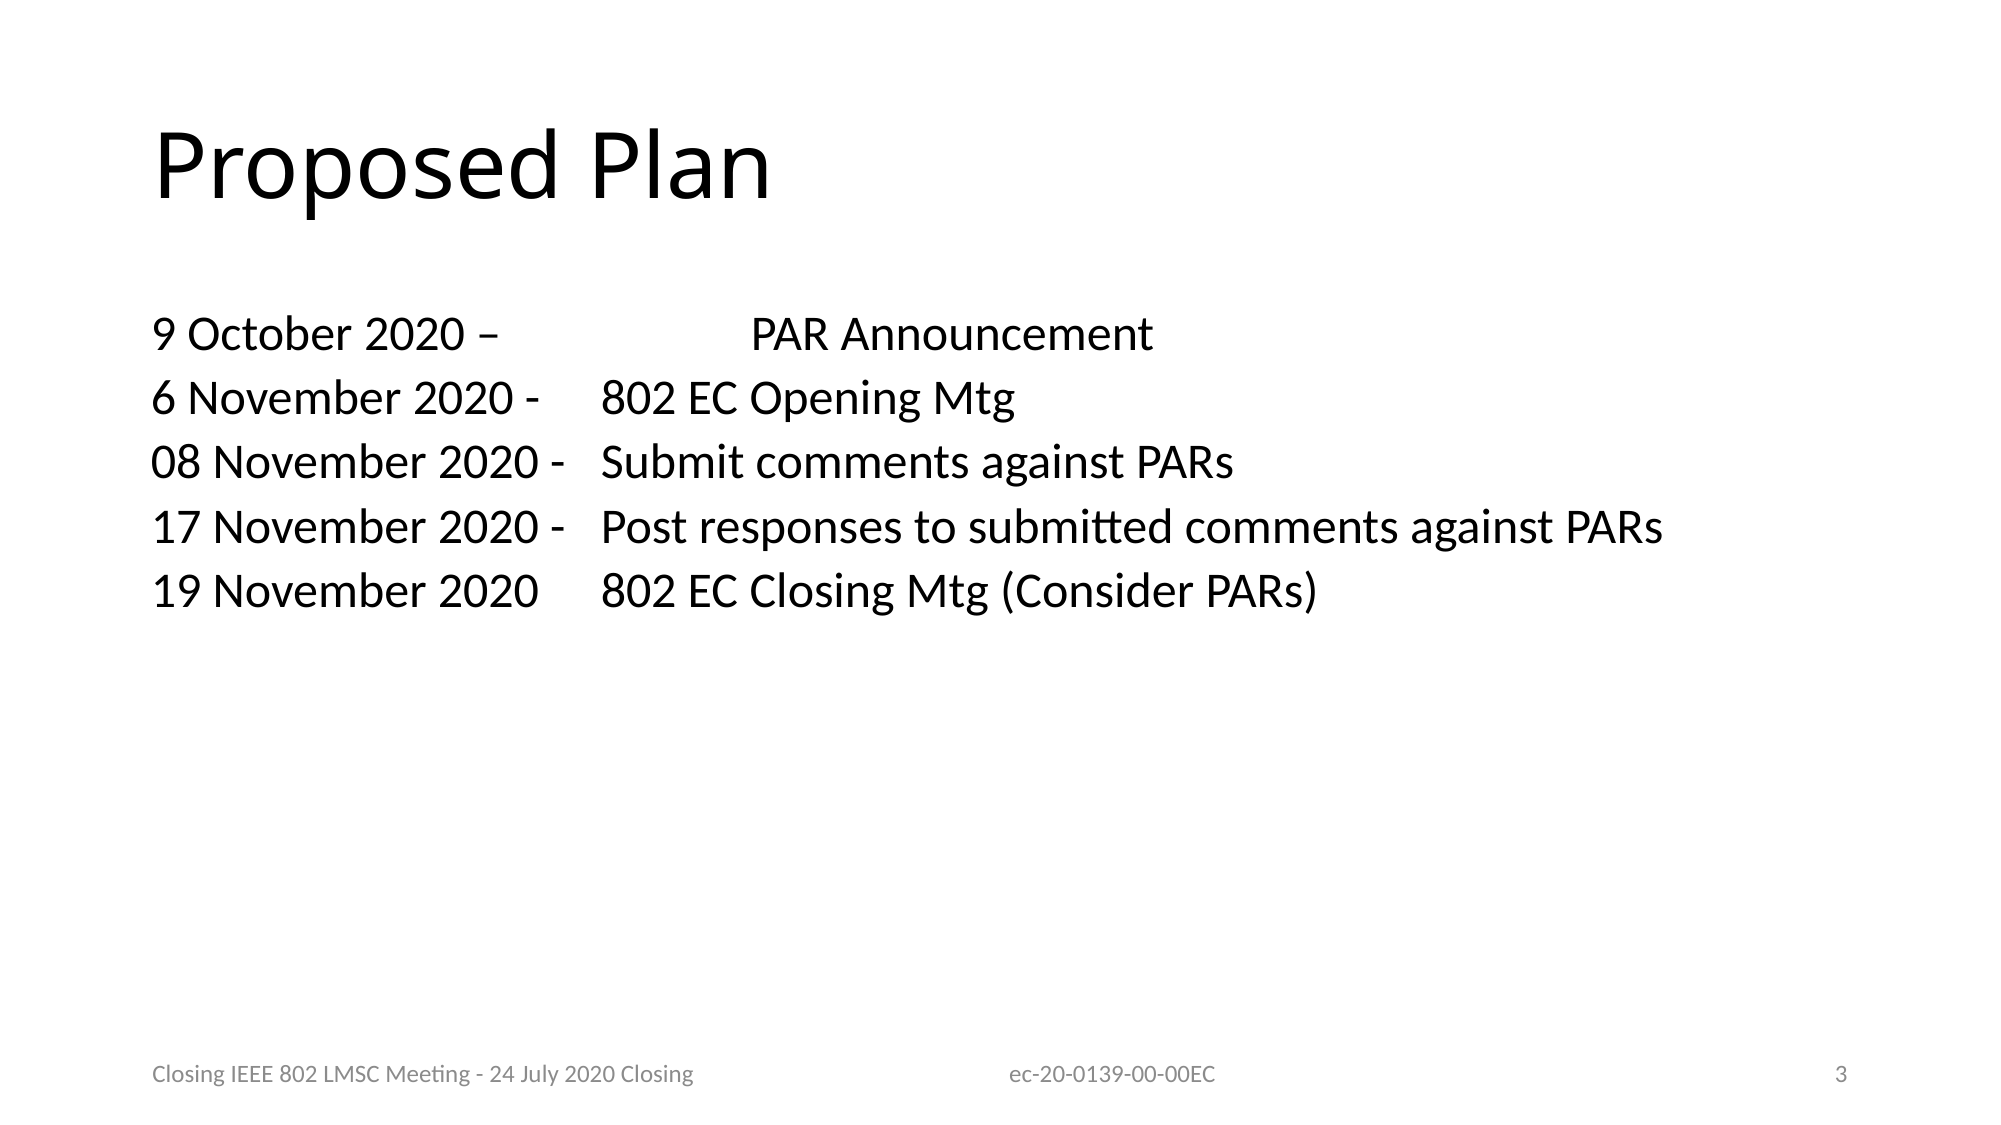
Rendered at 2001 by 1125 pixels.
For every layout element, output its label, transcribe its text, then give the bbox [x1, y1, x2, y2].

list 9 October 2020 – PAR Announcement 6 November 2020 - 802 EC Opening Mtg 08 November 2020 - Submit comments against PARs 17 November 2020 - Post responses to submitted comments against PARs 19 November 2020 802 EC Closing Mtg (Consider PARs) [60, 299, 1957, 1014]
slide_number 3 [1412, 1042, 1863, 1103]
title Proposed Plan [137, 59, 1863, 278]
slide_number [137, 1042, 734, 1103]
footer ec-20-0139-00-00EC [887, 1042, 1338, 1103]
